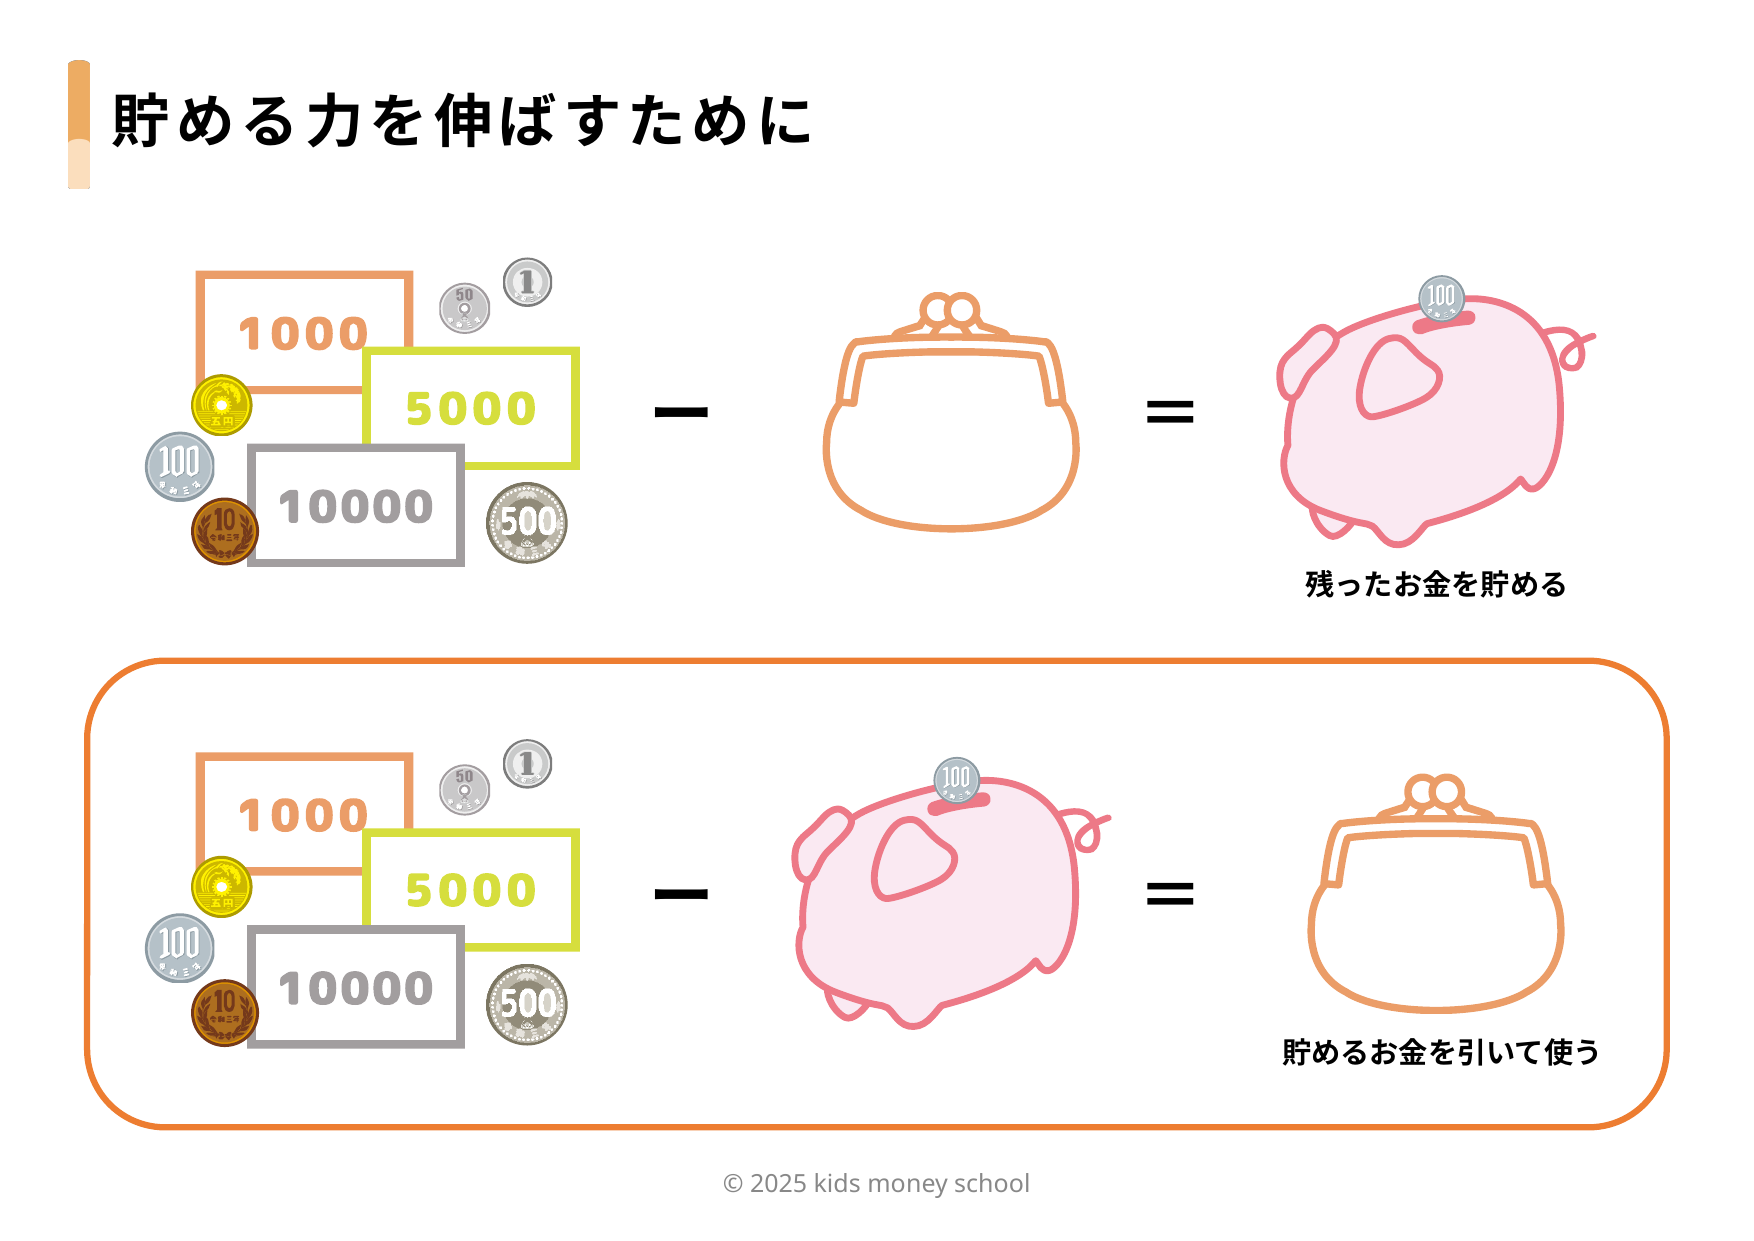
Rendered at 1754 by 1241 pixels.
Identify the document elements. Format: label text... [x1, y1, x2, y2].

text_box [144, 738, 1638, 1086]
picture [68, 59, 91, 189]
text_box 貯める力を伸ばすために [96, 69, 1460, 170]
text_box [85, 658, 1669, 1130]
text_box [144, 257, 1632, 618]
